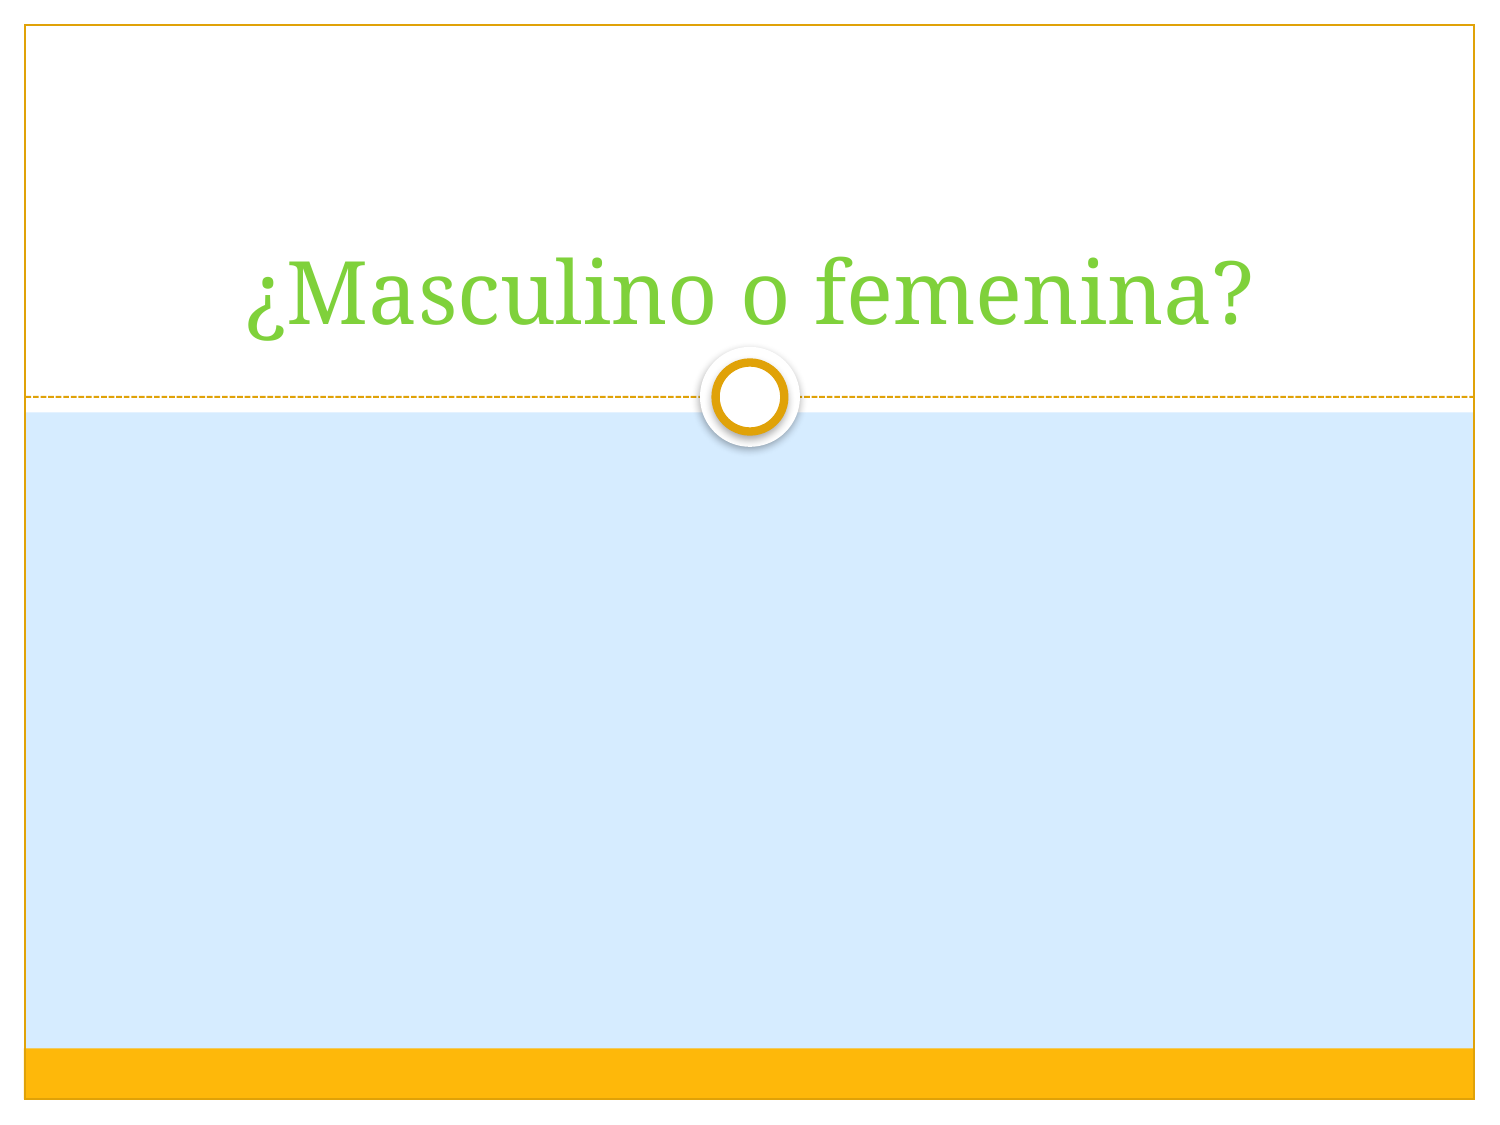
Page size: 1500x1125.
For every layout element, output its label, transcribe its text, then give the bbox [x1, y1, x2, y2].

title ¿Masculino o femenina? [112, 62, 1388, 351]
